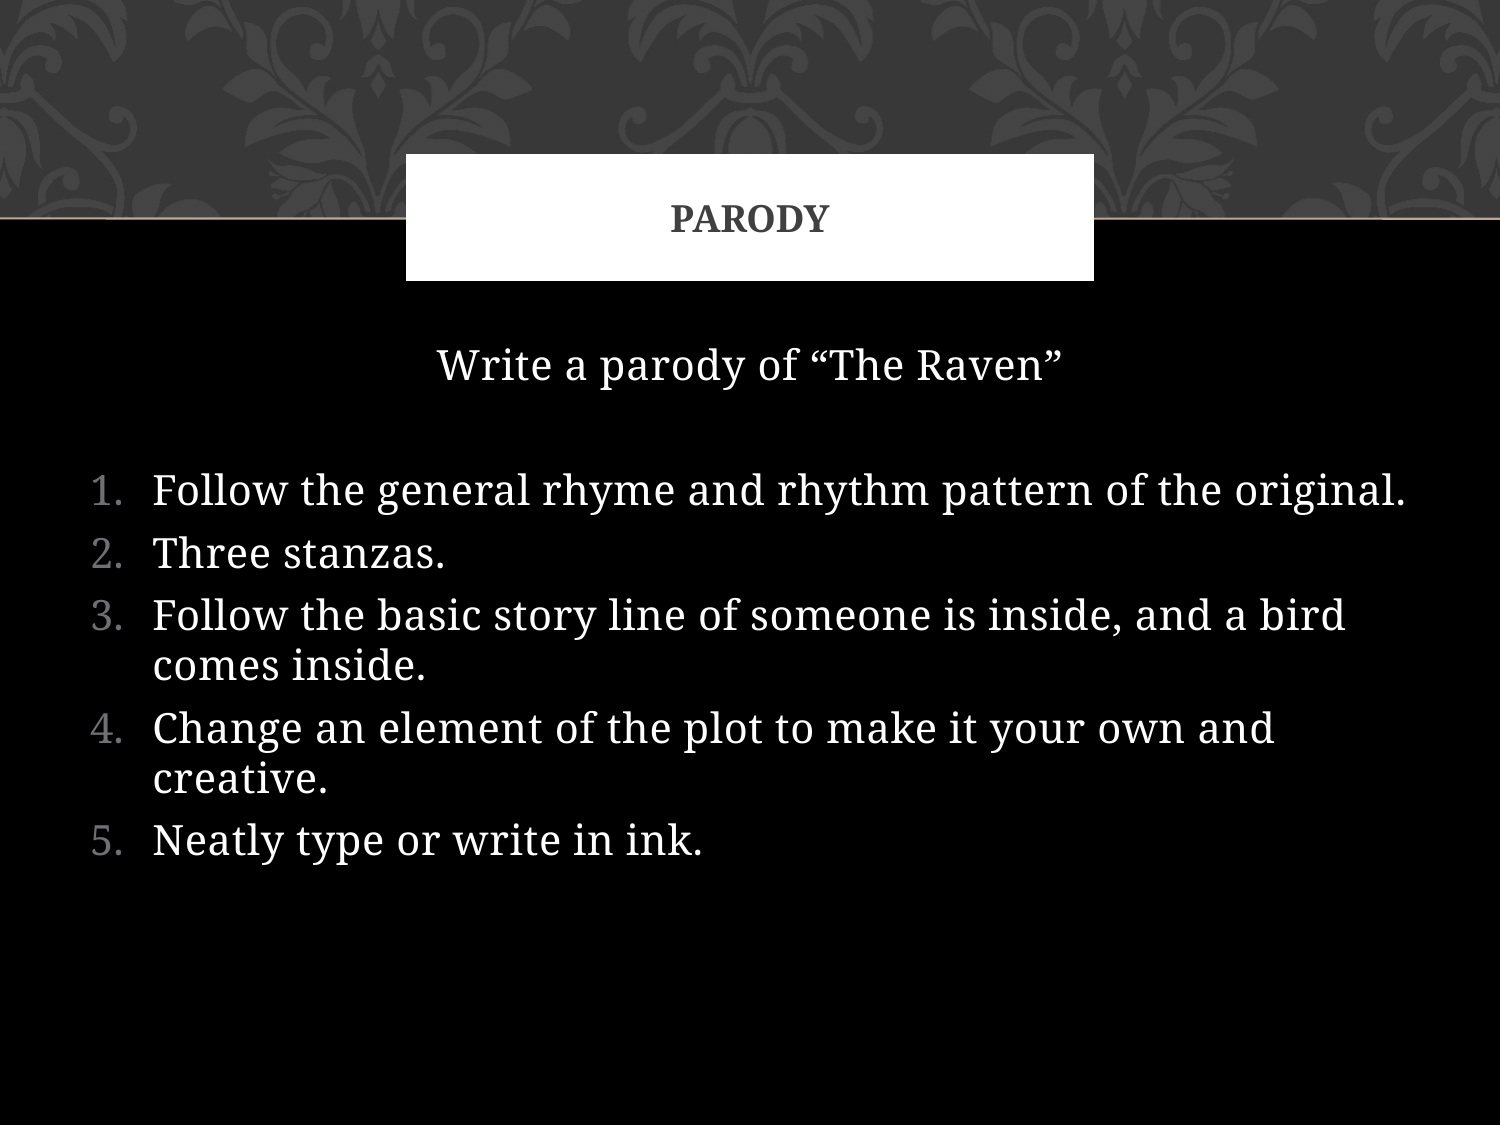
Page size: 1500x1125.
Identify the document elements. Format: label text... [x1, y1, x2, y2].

list Write a parody of “The Raven” Follow the general rhyme and rhythm pattern of the original. Three stanzas. Follow the basic story line of someone is inside, and a bird comes inside. Change an element of the plot to make it your own and creative. Neatly type or write in ink. [75, 331, 1425, 1007]
title PARODY [406, 154, 1094, 281]
